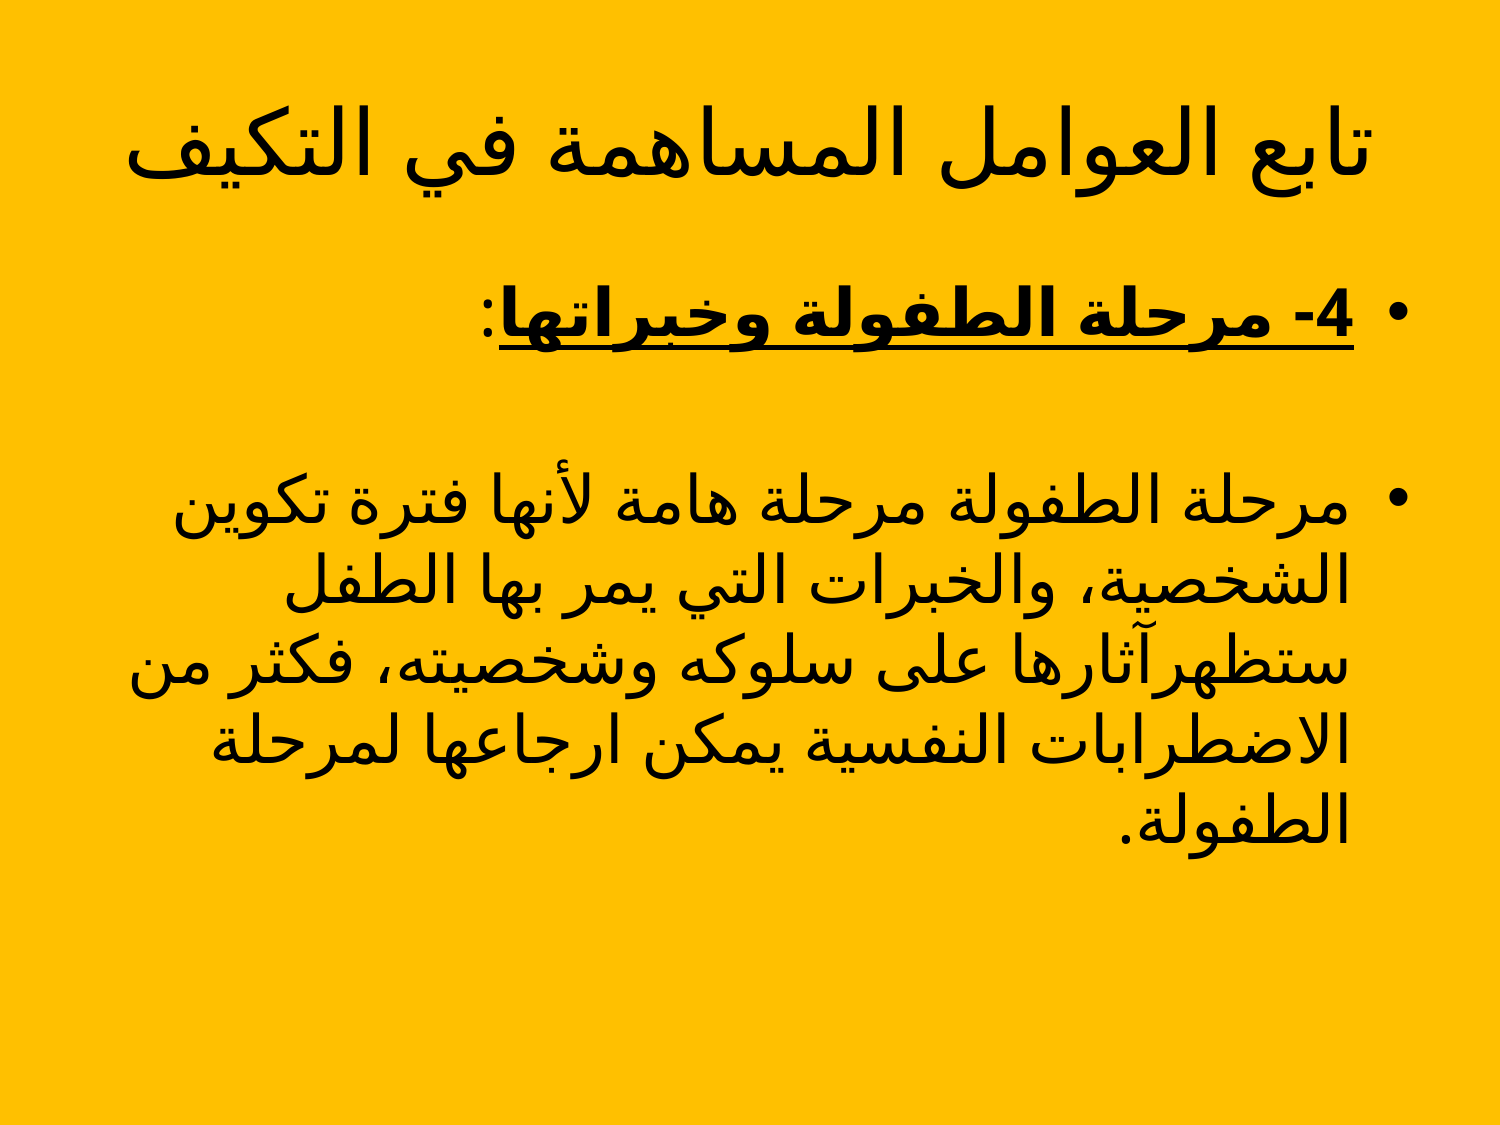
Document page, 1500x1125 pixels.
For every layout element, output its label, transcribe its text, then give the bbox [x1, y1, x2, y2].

title تابع العوامل المساهمة في التكيف [75, 45, 1425, 233]
list 4- مرحلة الطفولة وخبراتها: مرحلة الطفولة مرحلة هامة لأنها فترة تكوين الشخصية، والخبرات التي يمر بها الطفل ستظهرآثارها على سلوكه وشخصيته، فكثر من الاضطرابات النفسية يمكن ارجاعها لمرحلة الطفولة. [75, 262, 1425, 1005]
